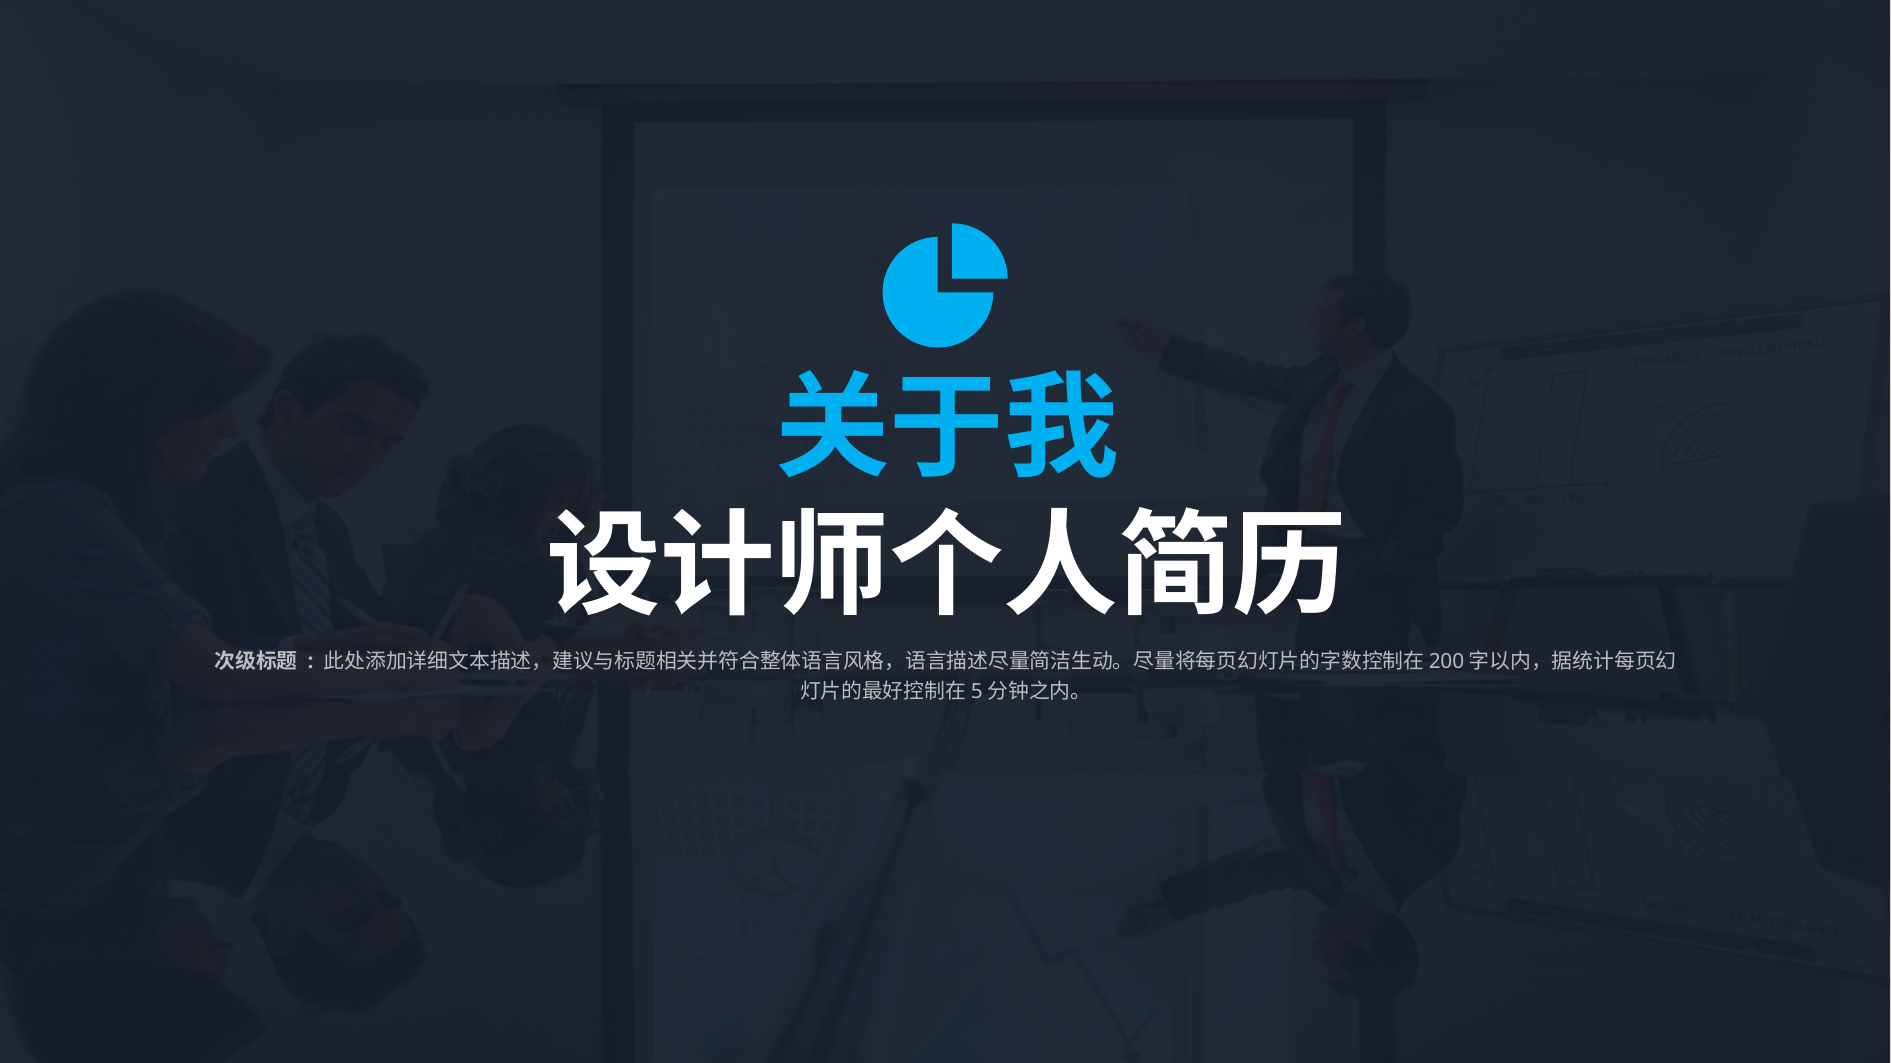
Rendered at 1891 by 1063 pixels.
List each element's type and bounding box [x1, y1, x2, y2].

picture [0, 0, 1891, 1063]
text_box [882, 223, 1008, 348]
